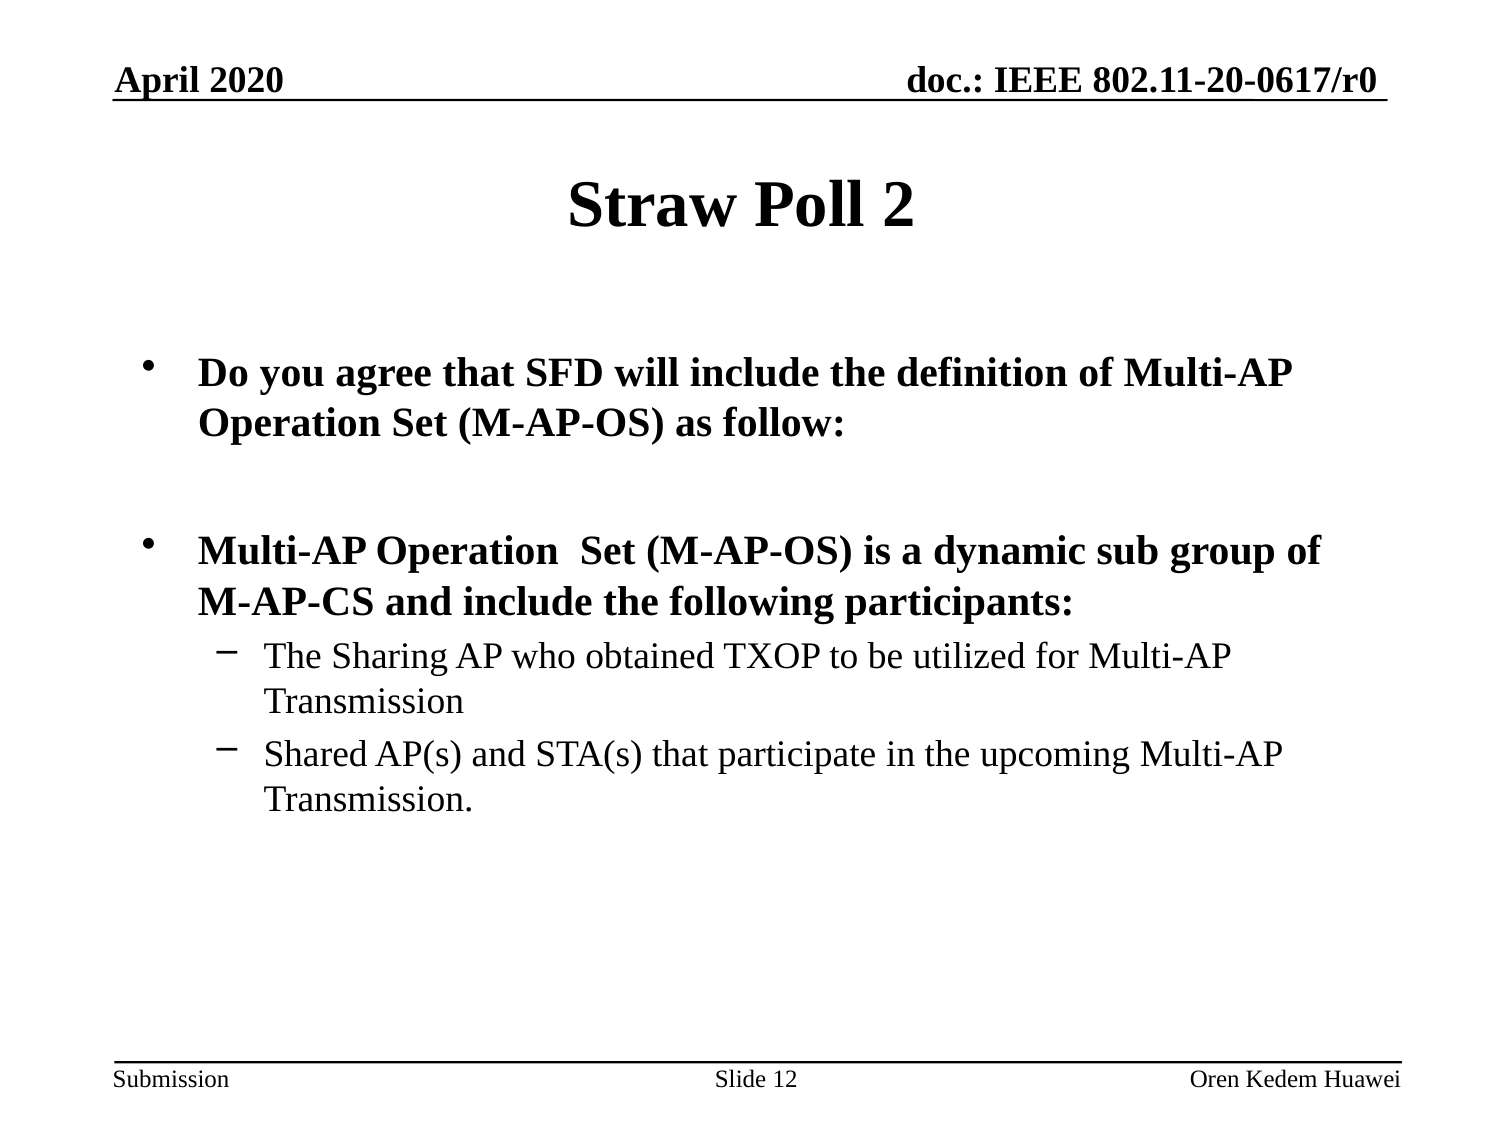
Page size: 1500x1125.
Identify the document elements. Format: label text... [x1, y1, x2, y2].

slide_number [114, 54, 286, 101]
title Straw Poll 2 [112, 112, 1388, 288]
list Do you agree that SFD will include the definition of Multi-AP Operation Set (M-AP-OS) as follow: Multi-AP Operation Set (M-AP-OS) is a dynamic sub group of M-AP-CS and include the following participants: The Sharing AP who obtained TXOP to be utilized for Multi-AP Transmission Shared AP(s) and STA(s) that participate in the upcoming Multi-AP Transmission. [126, 337, 1402, 1013]
slide_number Slide 12 [712, 1061, 800, 1093]
footer Oren Kedem Huawei [1186, 1061, 1402, 1093]
